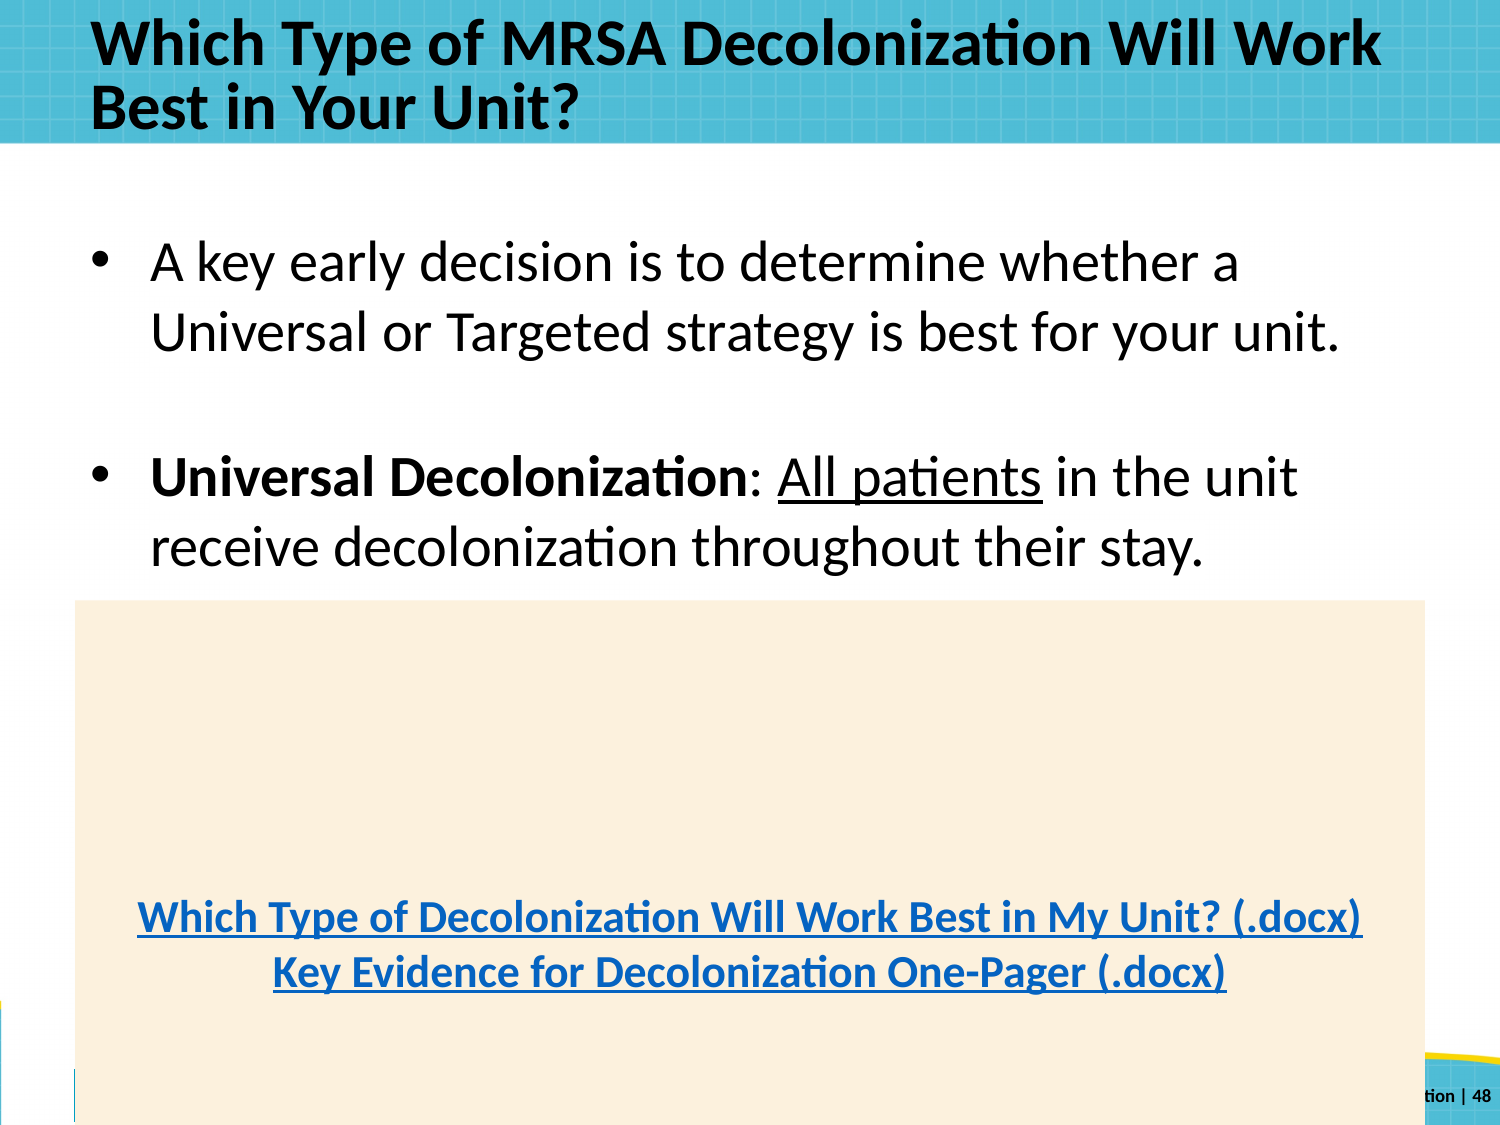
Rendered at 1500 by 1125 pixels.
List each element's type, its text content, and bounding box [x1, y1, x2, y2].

title Which Type of MRSA Decolonization Will Work Best in Your Unit? [75, 0, 1425, 150]
list Which Type of Decolonization Will Work Best in My Unit? (.docx) Key Evidence for Decolonization One-Pager (.docx) [75, 600, 1425, 1125]
list A key early decision is to determine whether a Universal or Targeted strategy is best for your unit. Universal Decolonization: All patients in the unit receive decolonization throughout their stay. Targeted Decolonization: Only patients who meet high-risk criteria are treated. [75, 215, 1425, 600]
slide_number | 48 [1455, 1065, 1500, 1125]
picture [0, 0, 1500, 1125]
